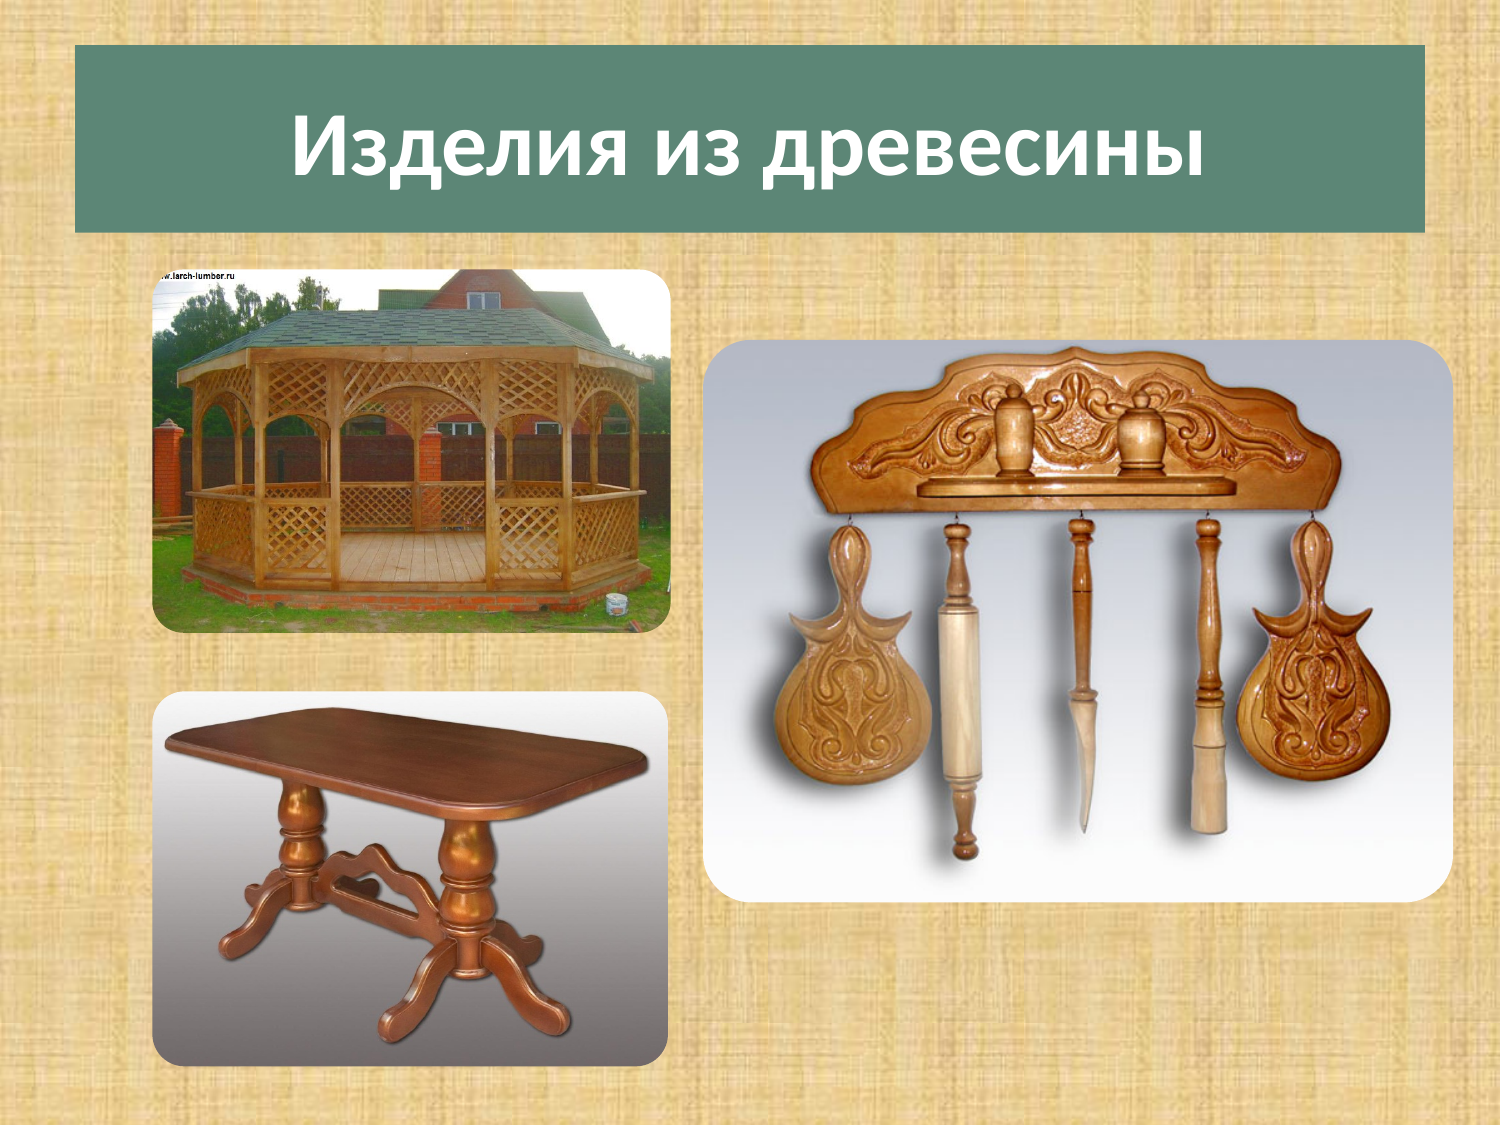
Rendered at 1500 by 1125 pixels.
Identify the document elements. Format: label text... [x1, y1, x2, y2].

title Изделия из древесины [75, 45, 1425, 233]
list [152, 269, 671, 633]
picture [0, 0, 1500, 1125]
